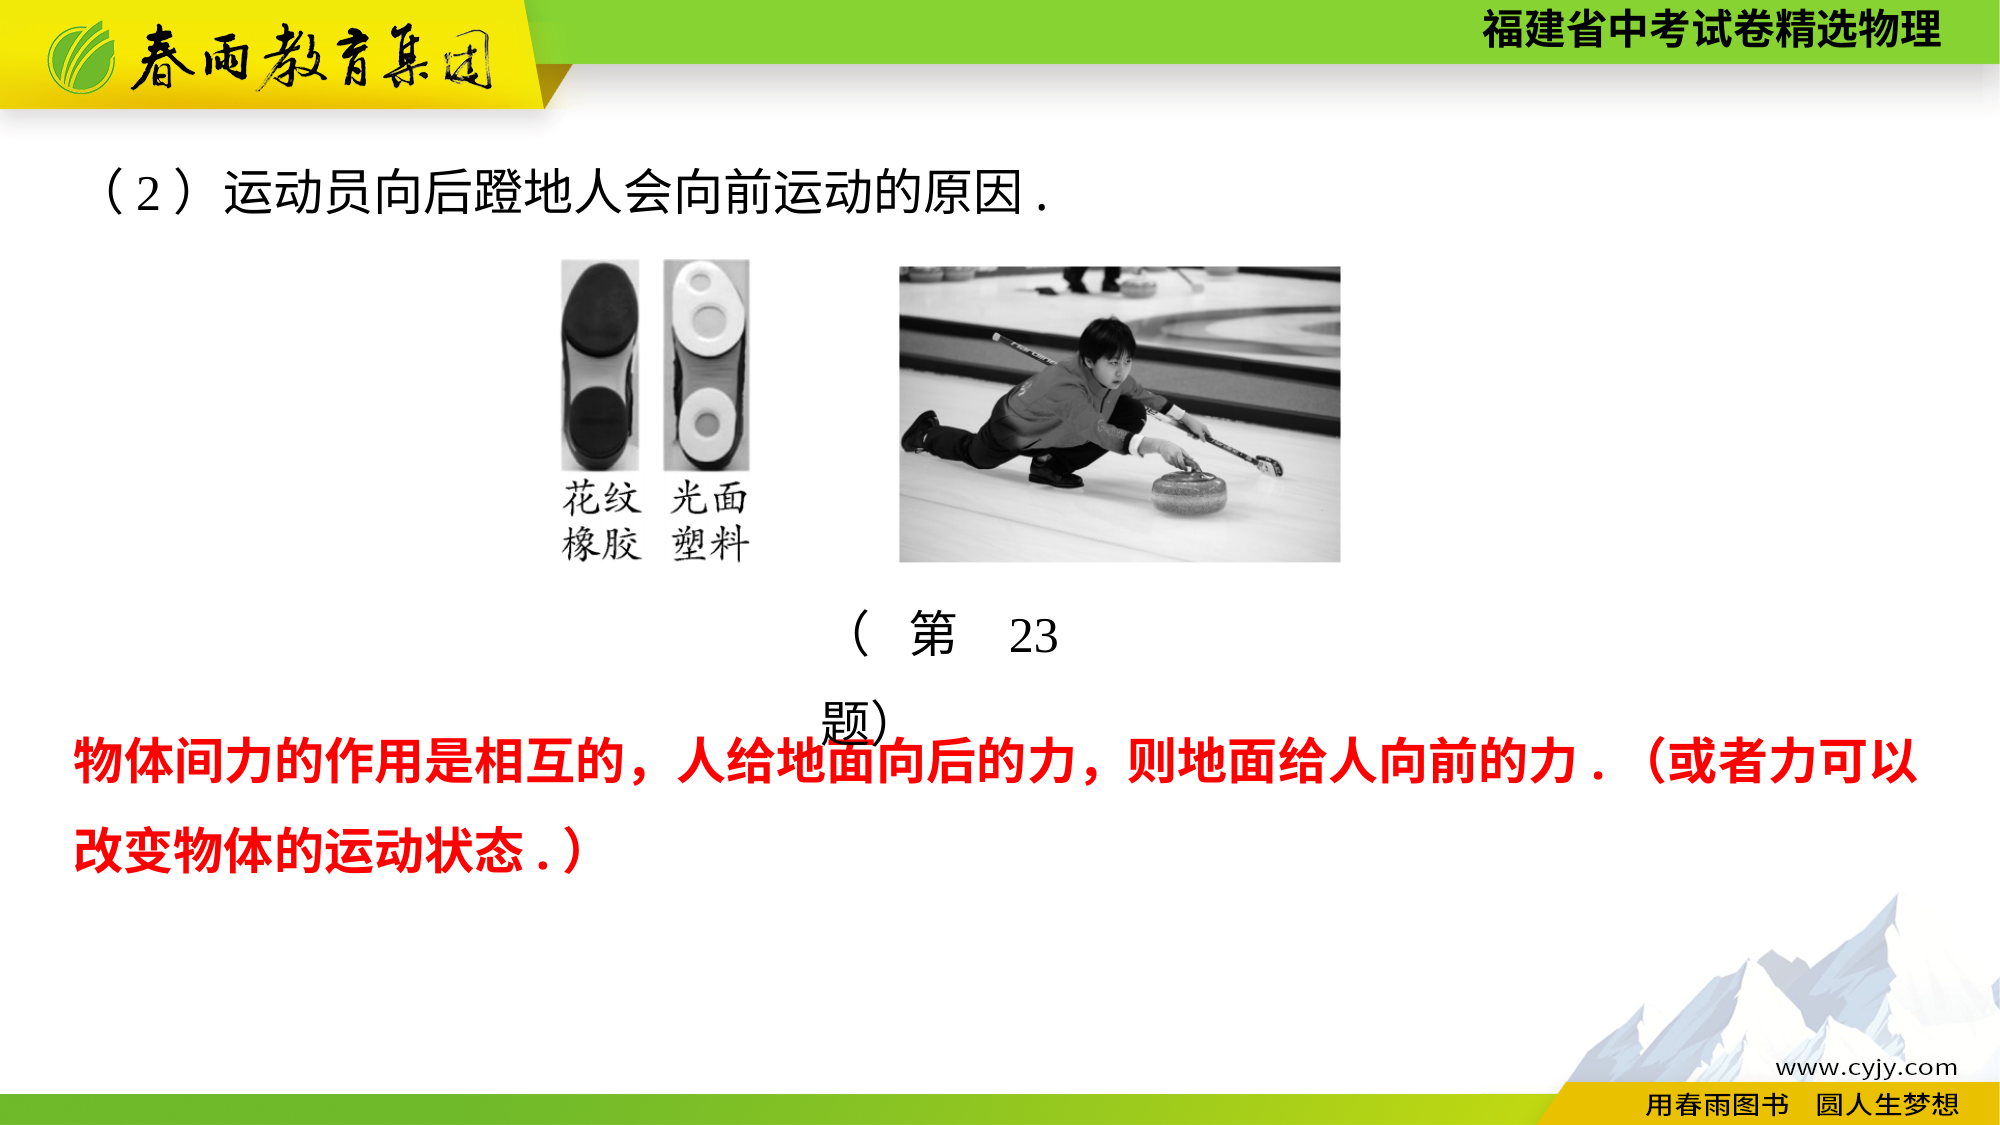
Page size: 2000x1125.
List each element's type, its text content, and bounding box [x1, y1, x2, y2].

picture [0, 0, 2000, 1125]
text_box 物体间力的作用是相互的，人给地面向后的力，则地面给人向前的力.（或者力可以改变物体的运动状态.） [59, 692, 1933, 888]
list （2）运动员向后蹬地人会向前运动的原因. [59, 122, 1944, 217]
text_box （第23题） [805, 586, 1086, 670]
